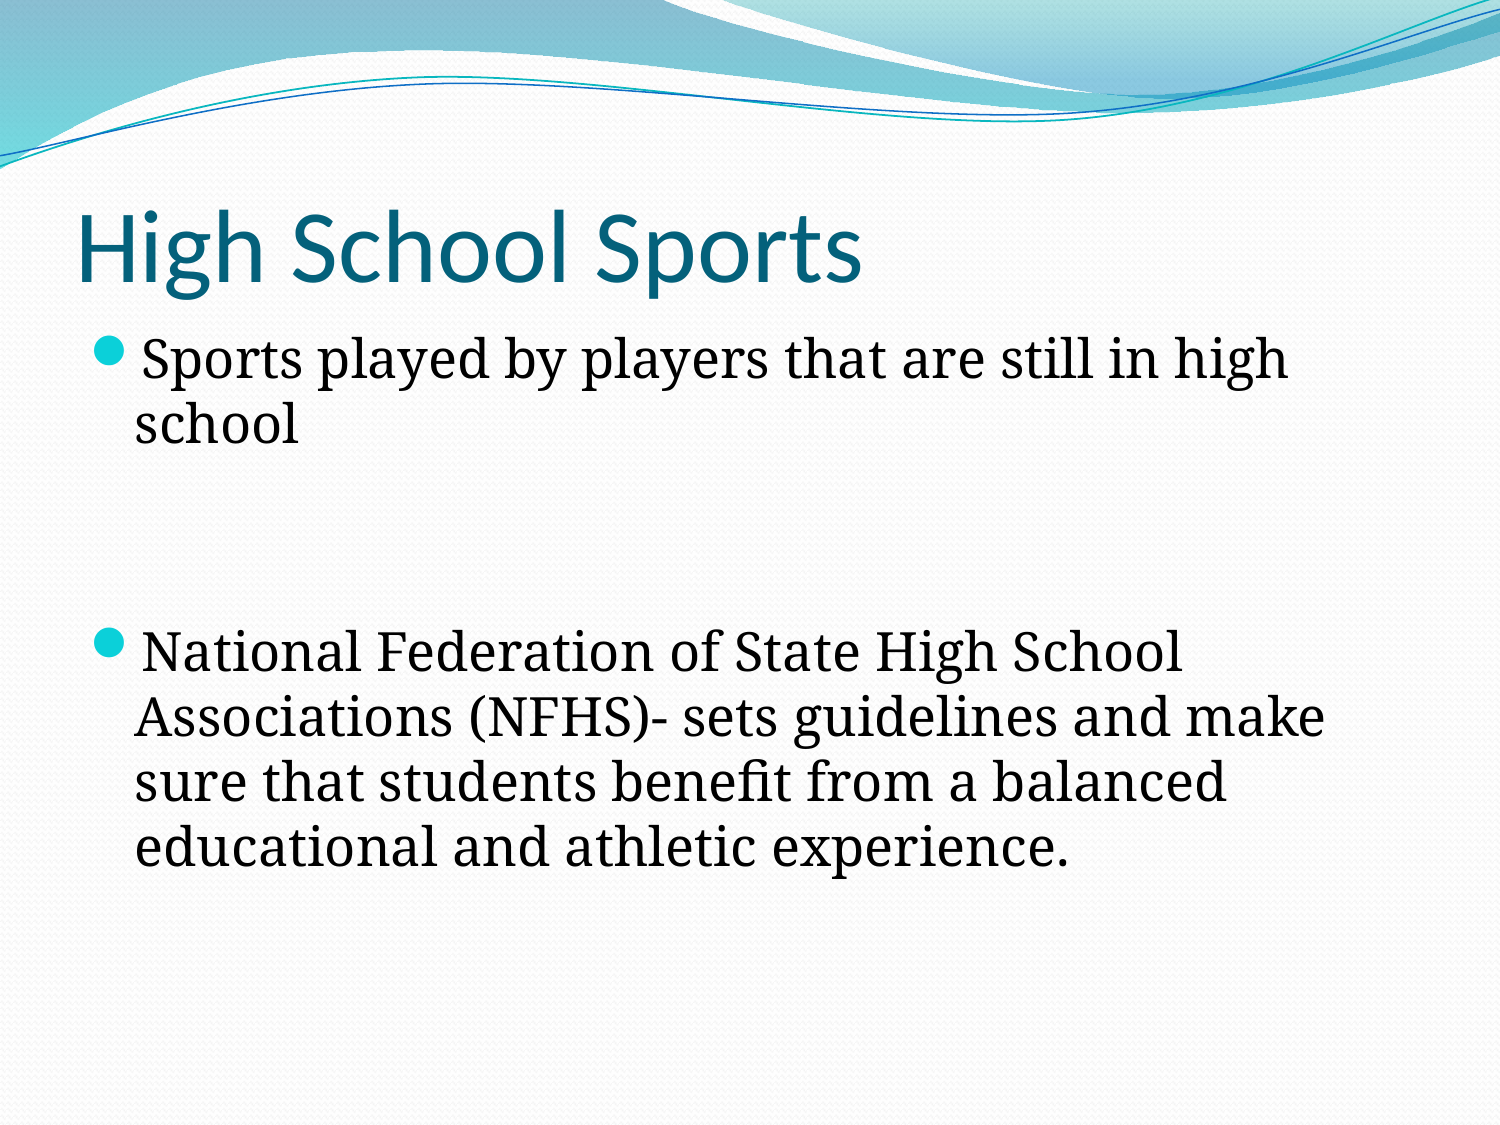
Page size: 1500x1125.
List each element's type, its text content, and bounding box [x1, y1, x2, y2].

title High School Sports [75, 115, 1425, 303]
list Sports played by players that are still in high school National Federation of State High School Associations (NFHS)- sets guidelines and make sure that students benefit from a balanced educational and athletic experience. [75, 317, 1425, 1038]
